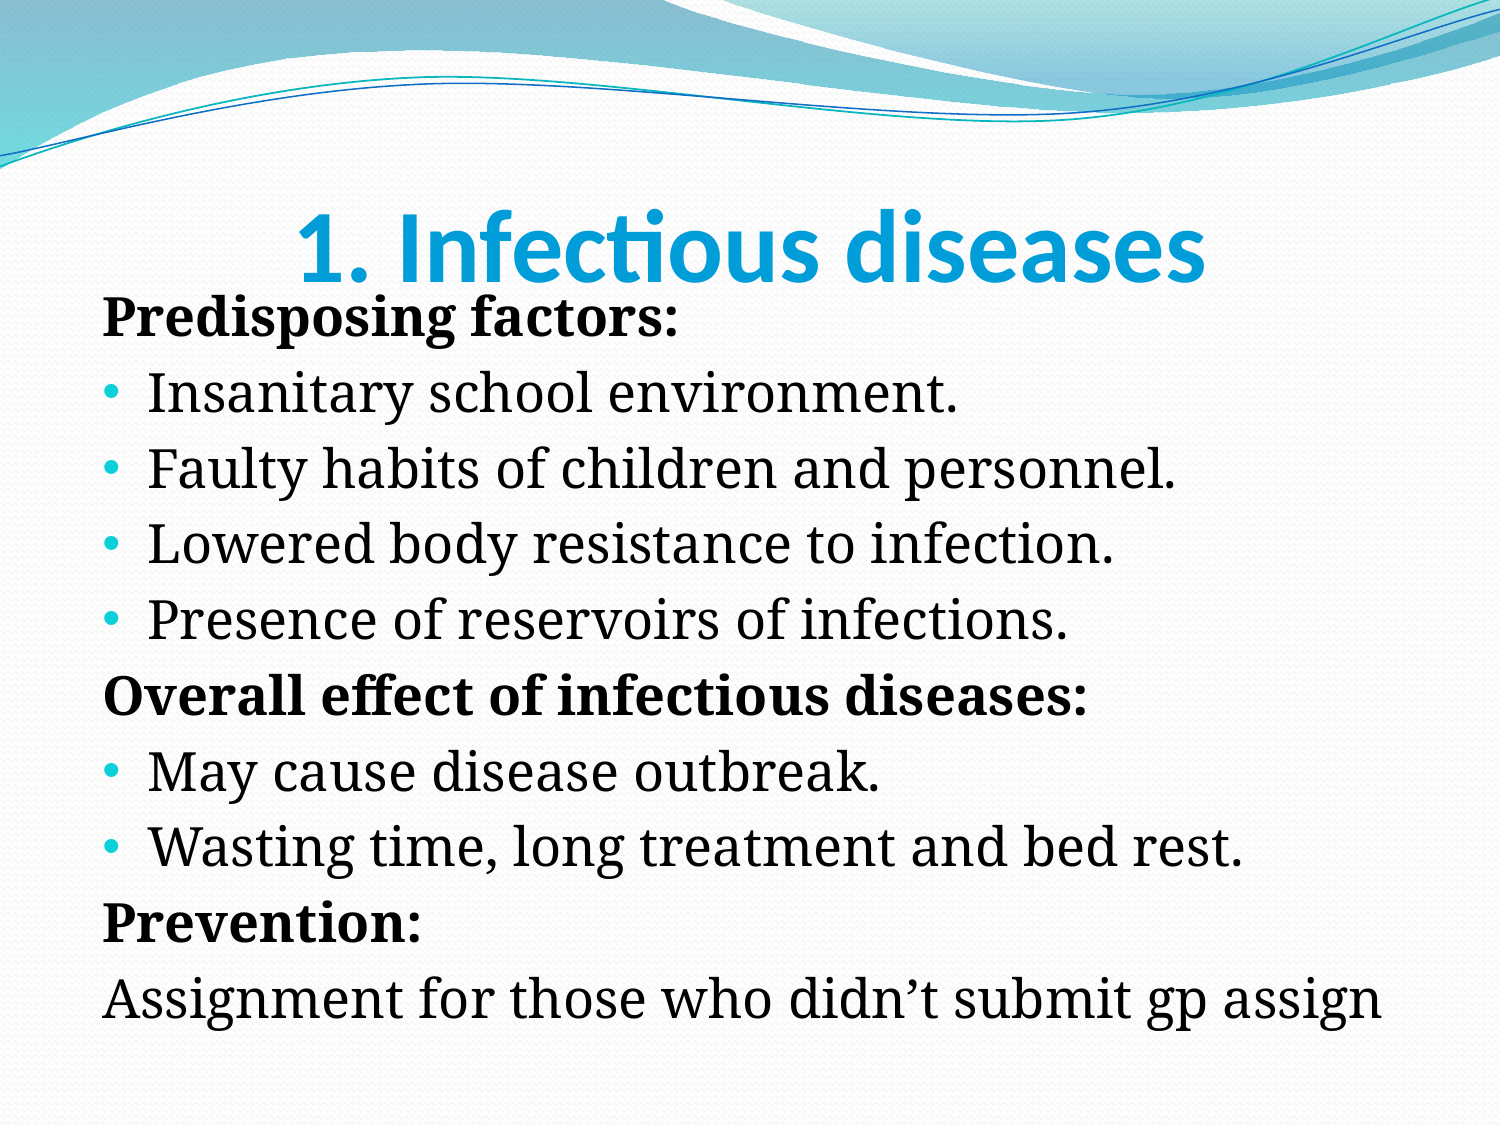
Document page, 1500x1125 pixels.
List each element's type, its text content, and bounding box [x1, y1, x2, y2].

list Predisposing factors: Insanitary school environment. Faulty habits of children and personnel. Lowered body resistance to infection. Presence of reservoirs of infections. Overall effect of infectious diseases: May cause disease outbreak. Wasting time, long treatment and bed rest. Prevention: Assignment for those who didn’t submit gp assign [87, 275, 1495, 1075]
title 1. Infectious diseases [75, 115, 1425, 303]
